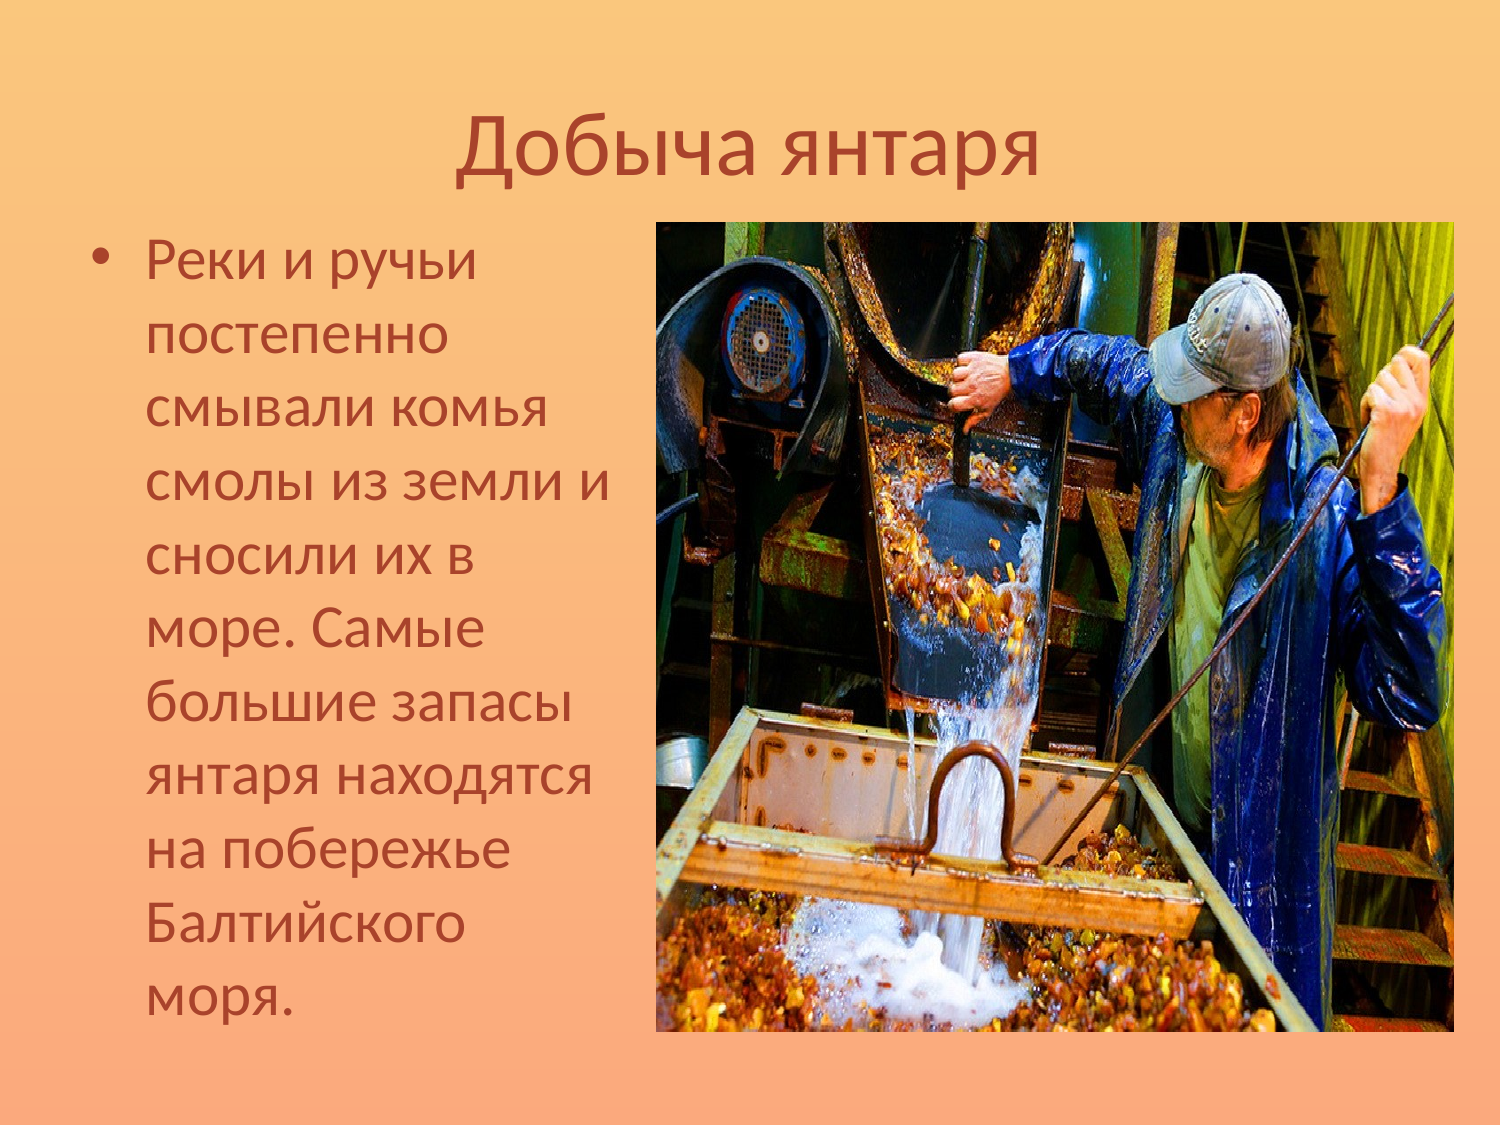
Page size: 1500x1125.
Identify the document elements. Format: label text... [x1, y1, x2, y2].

picture [655, 222, 1454, 1032]
list Реки и ручьи постепенно смывали комья смолы из земли и сносили их в море. Самые большие запасы янтаря находятся на побережье Балтийского моря. [75, 210, 645, 1043]
title Добыча янтаря [75, 45, 1425, 233]
